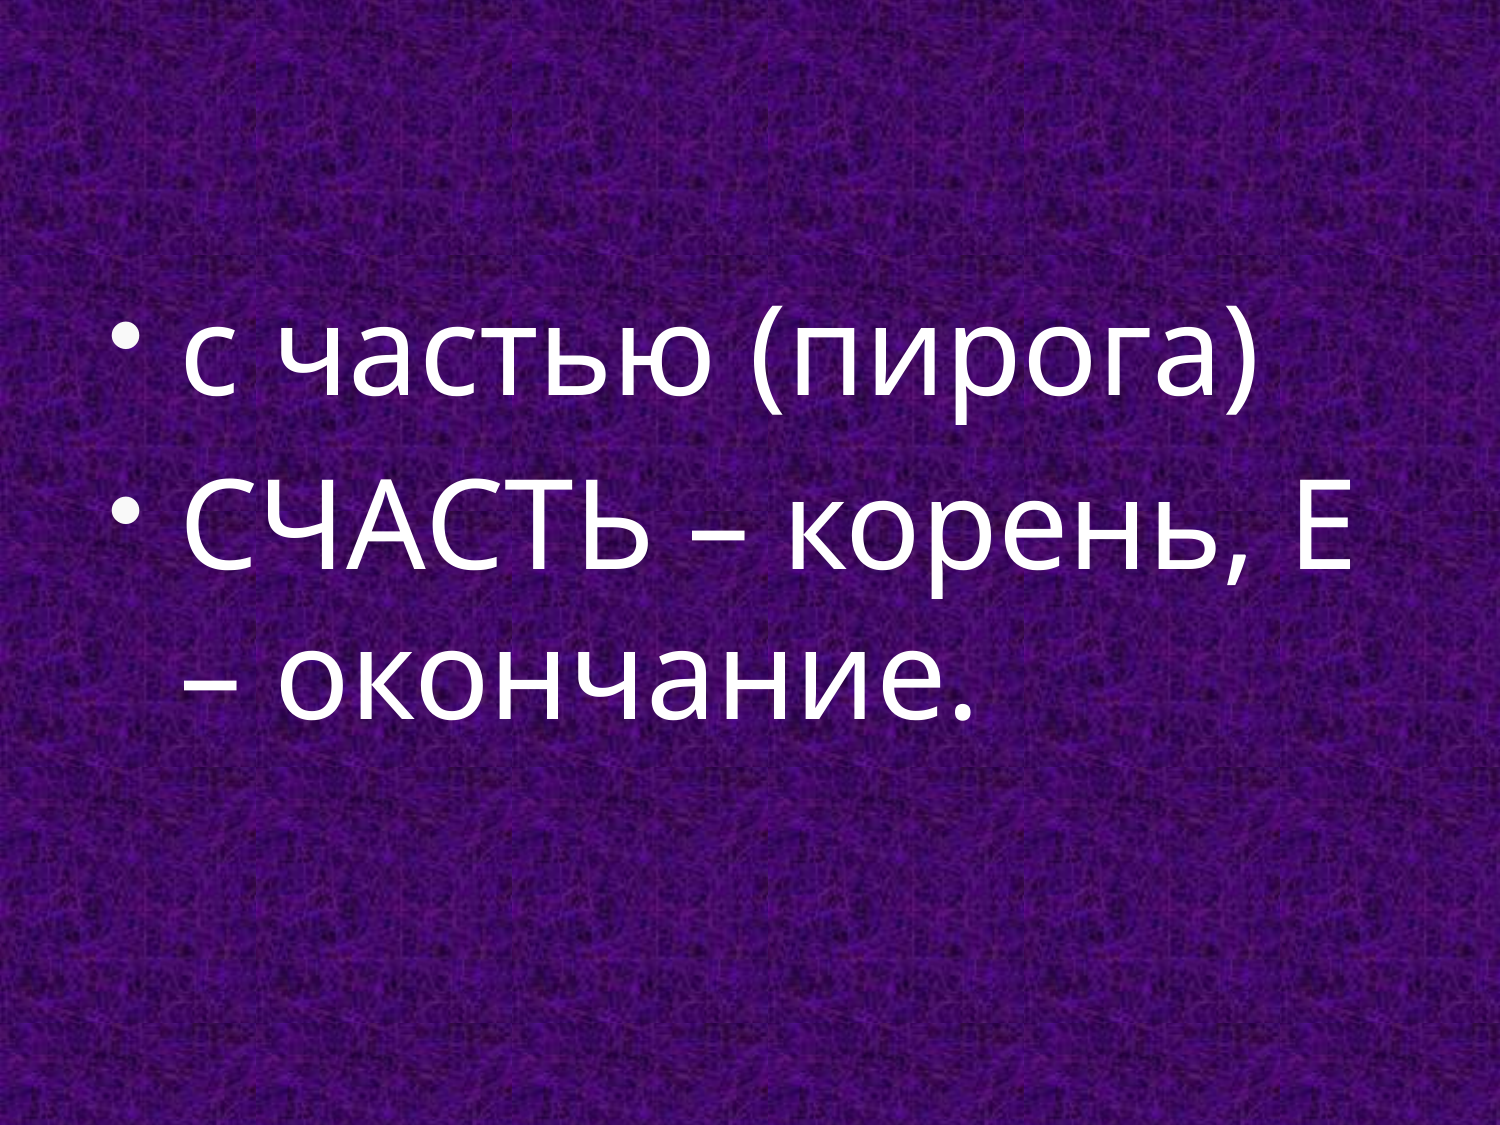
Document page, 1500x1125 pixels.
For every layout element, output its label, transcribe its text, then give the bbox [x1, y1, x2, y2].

picture [0, 0, 1500, 1125]
list с частью (пирога) СЧАСТЬ – корень, Е – окончание. [75, 262, 1425, 1035]
